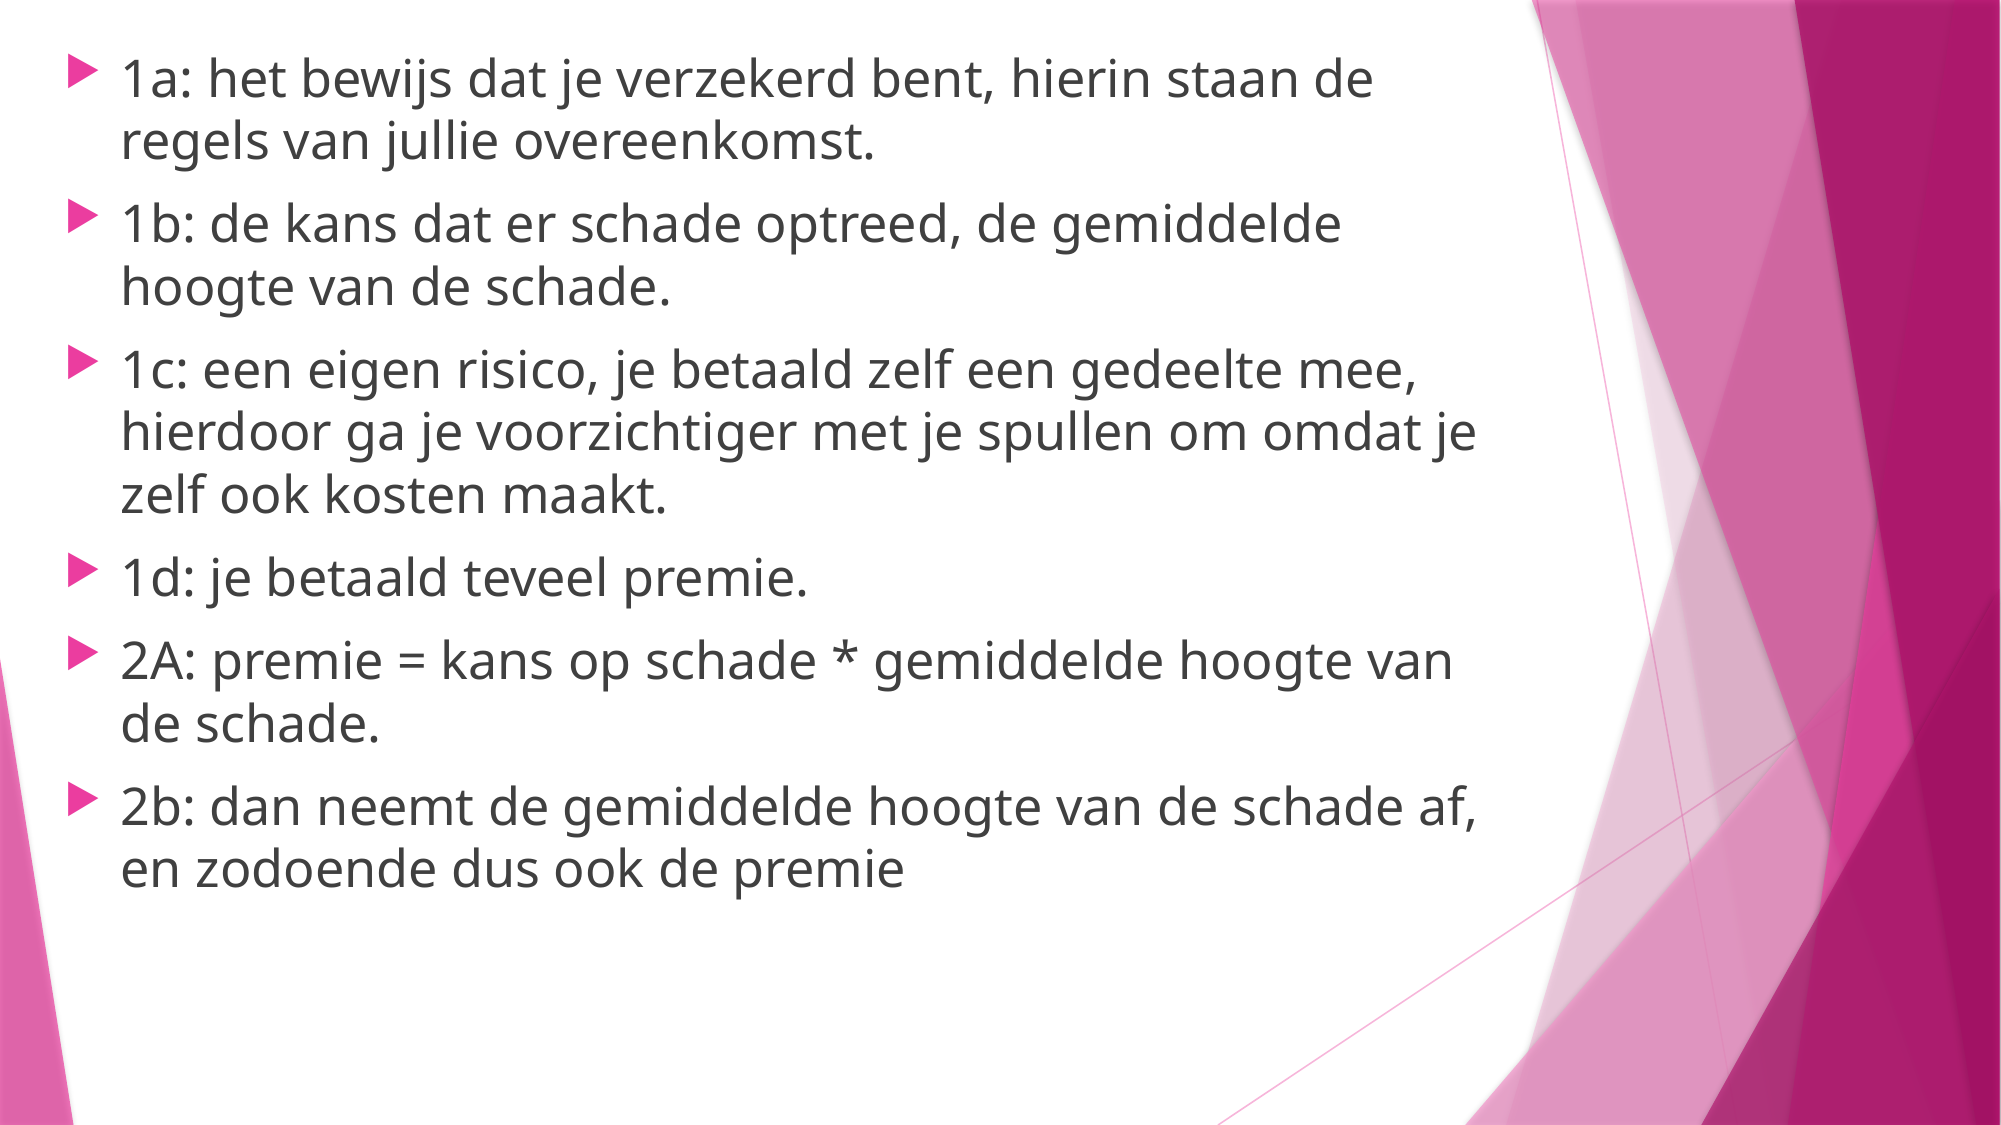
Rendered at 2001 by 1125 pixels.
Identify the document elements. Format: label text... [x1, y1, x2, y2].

list 1a: het bewijs dat je verzekerd bent, hierin staan de regels van jullie overeenkomst. 1b: de kans dat er schade optreed, de gemiddelde hoogte van de schade. 1c: een eigen risico, je betaald zelf een gedeelte mee, hierdoor ga je voorzichtiger met je spullen om omdat je zelf ook kosten maakt. 1d: je betaald teveel premie. 2A: premie = kans op schade * gemiddelde hoogte van de schade. 2b: dan neemt de gemiddelde hoogte van de schade af, en zodoende dus ook de premie [49, 37, 1522, 992]
